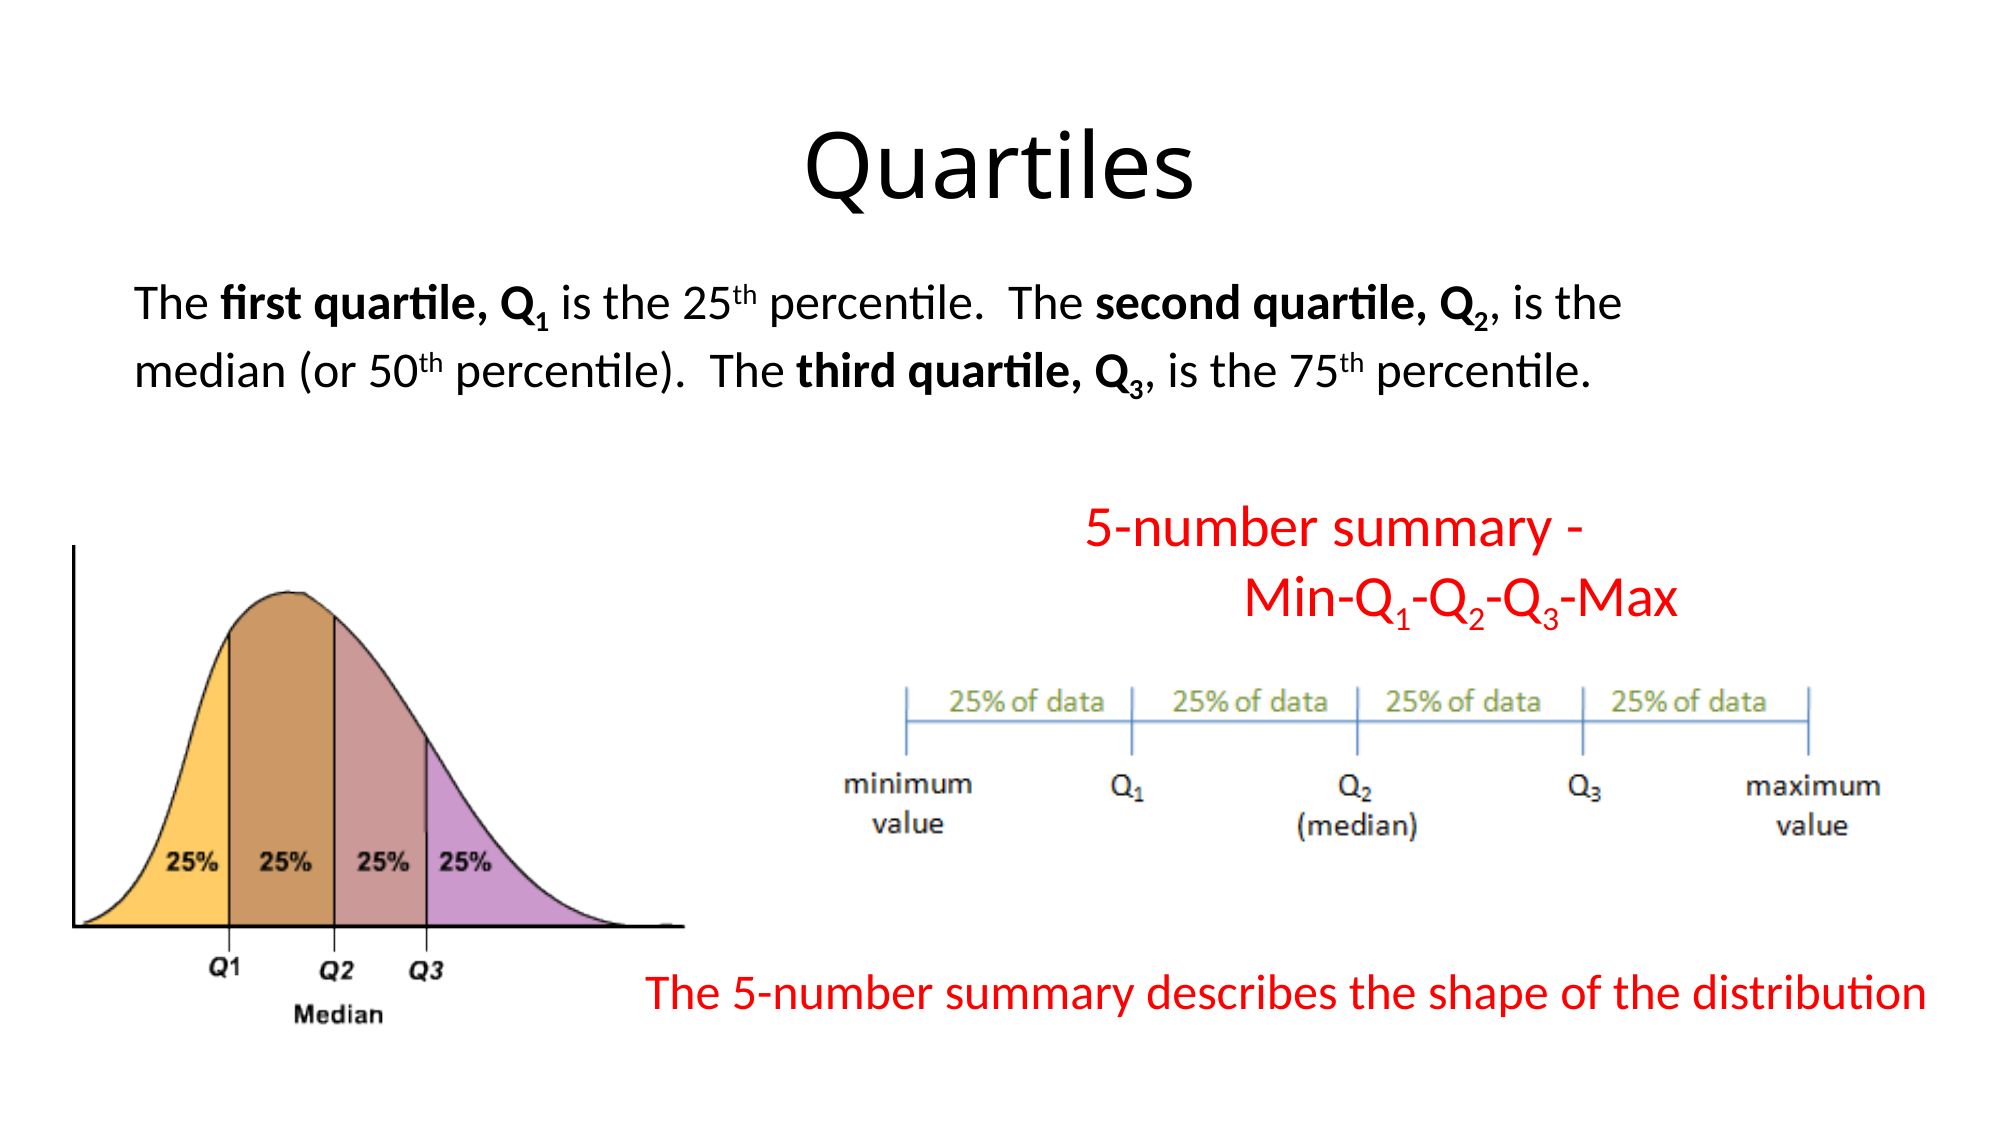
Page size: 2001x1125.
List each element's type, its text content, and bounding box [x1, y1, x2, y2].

title Quartiles [137, 59, 1863, 278]
text_box The first quartile, Q1 is the 25th percentile. The second quartile, Q2, is the median (or 50th percentile). The third quartile, Q3, is the 75th percentile. [118, 261, 1648, 414]
text_box 5-number summary - Min-Q1-Q2-Q3-Max [1069, 480, 1832, 645]
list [72, 545, 688, 1036]
picture [823, 666, 1901, 863]
text_box The 5-number summary describes the shape of the distribution [688, 951, 1959, 1027]
